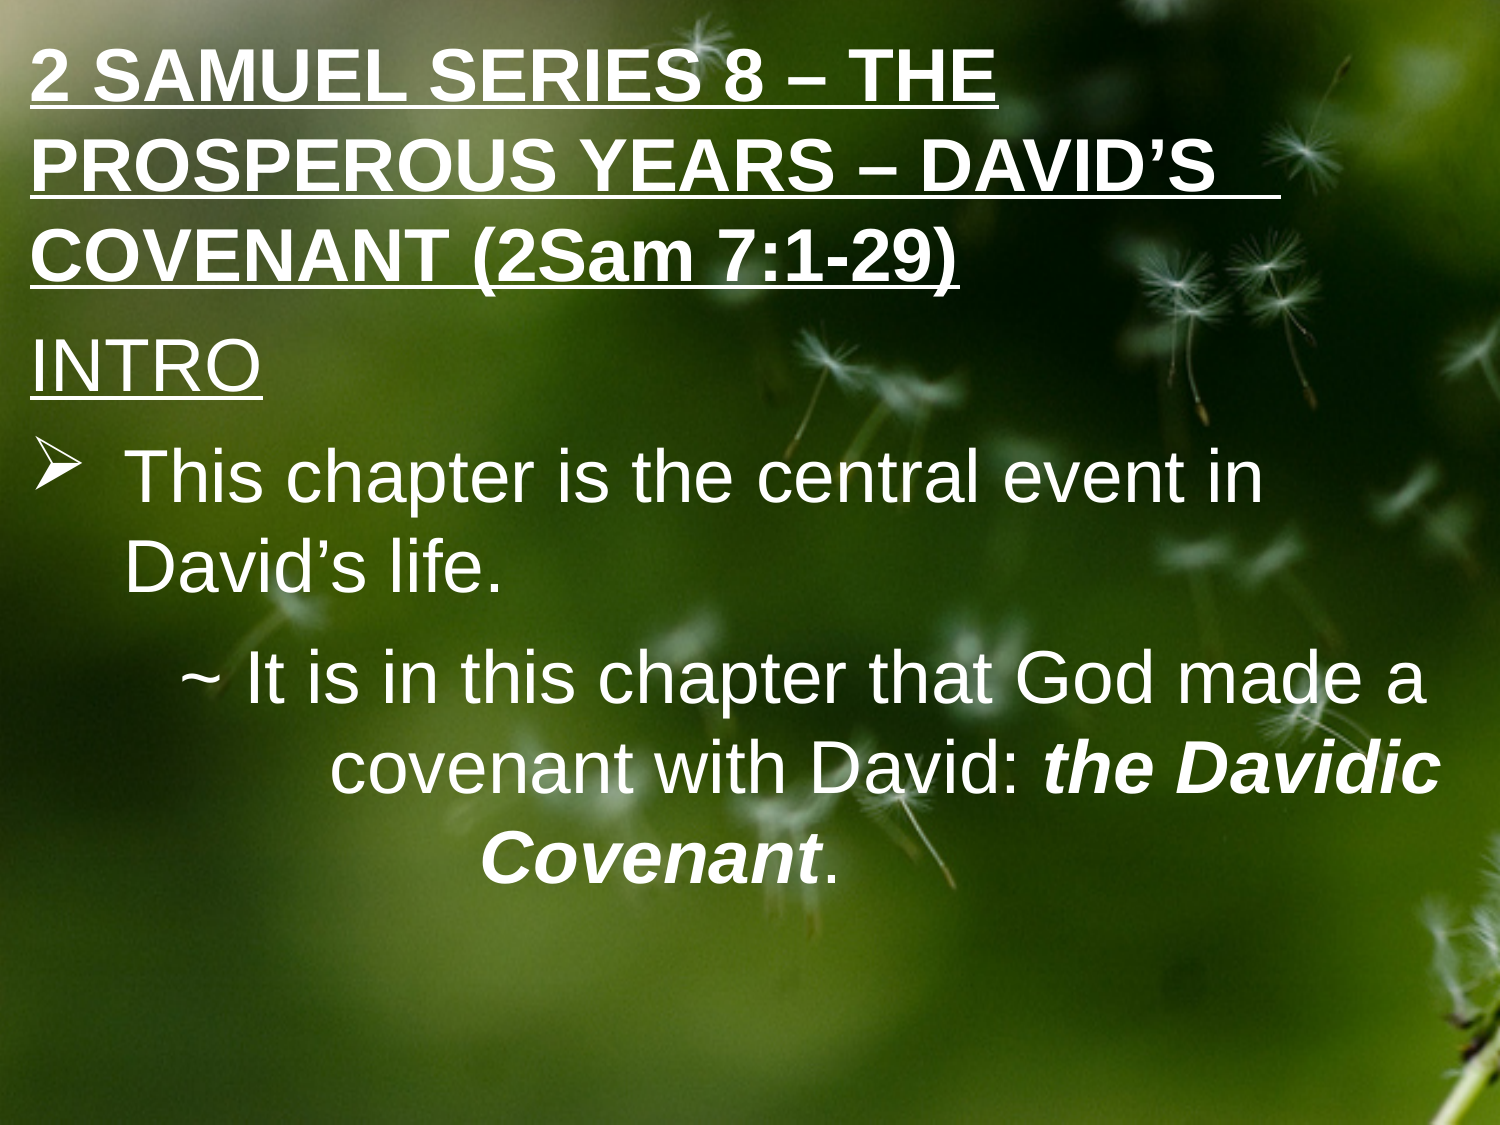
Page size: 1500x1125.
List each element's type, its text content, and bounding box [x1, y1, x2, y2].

picture [0, 0, 1500, 1125]
subtitle 2 SAMUEL SERIES 8 – THE PROSPEROUS YEARS – DAVID’S COVENANT (2Sam 7:1-29) INTRO This chapter is the central event in David’s life. ~ It is in this chapter that God made a covenant with David: the Davidic Covenant. [14, 18, 1486, 1108]
